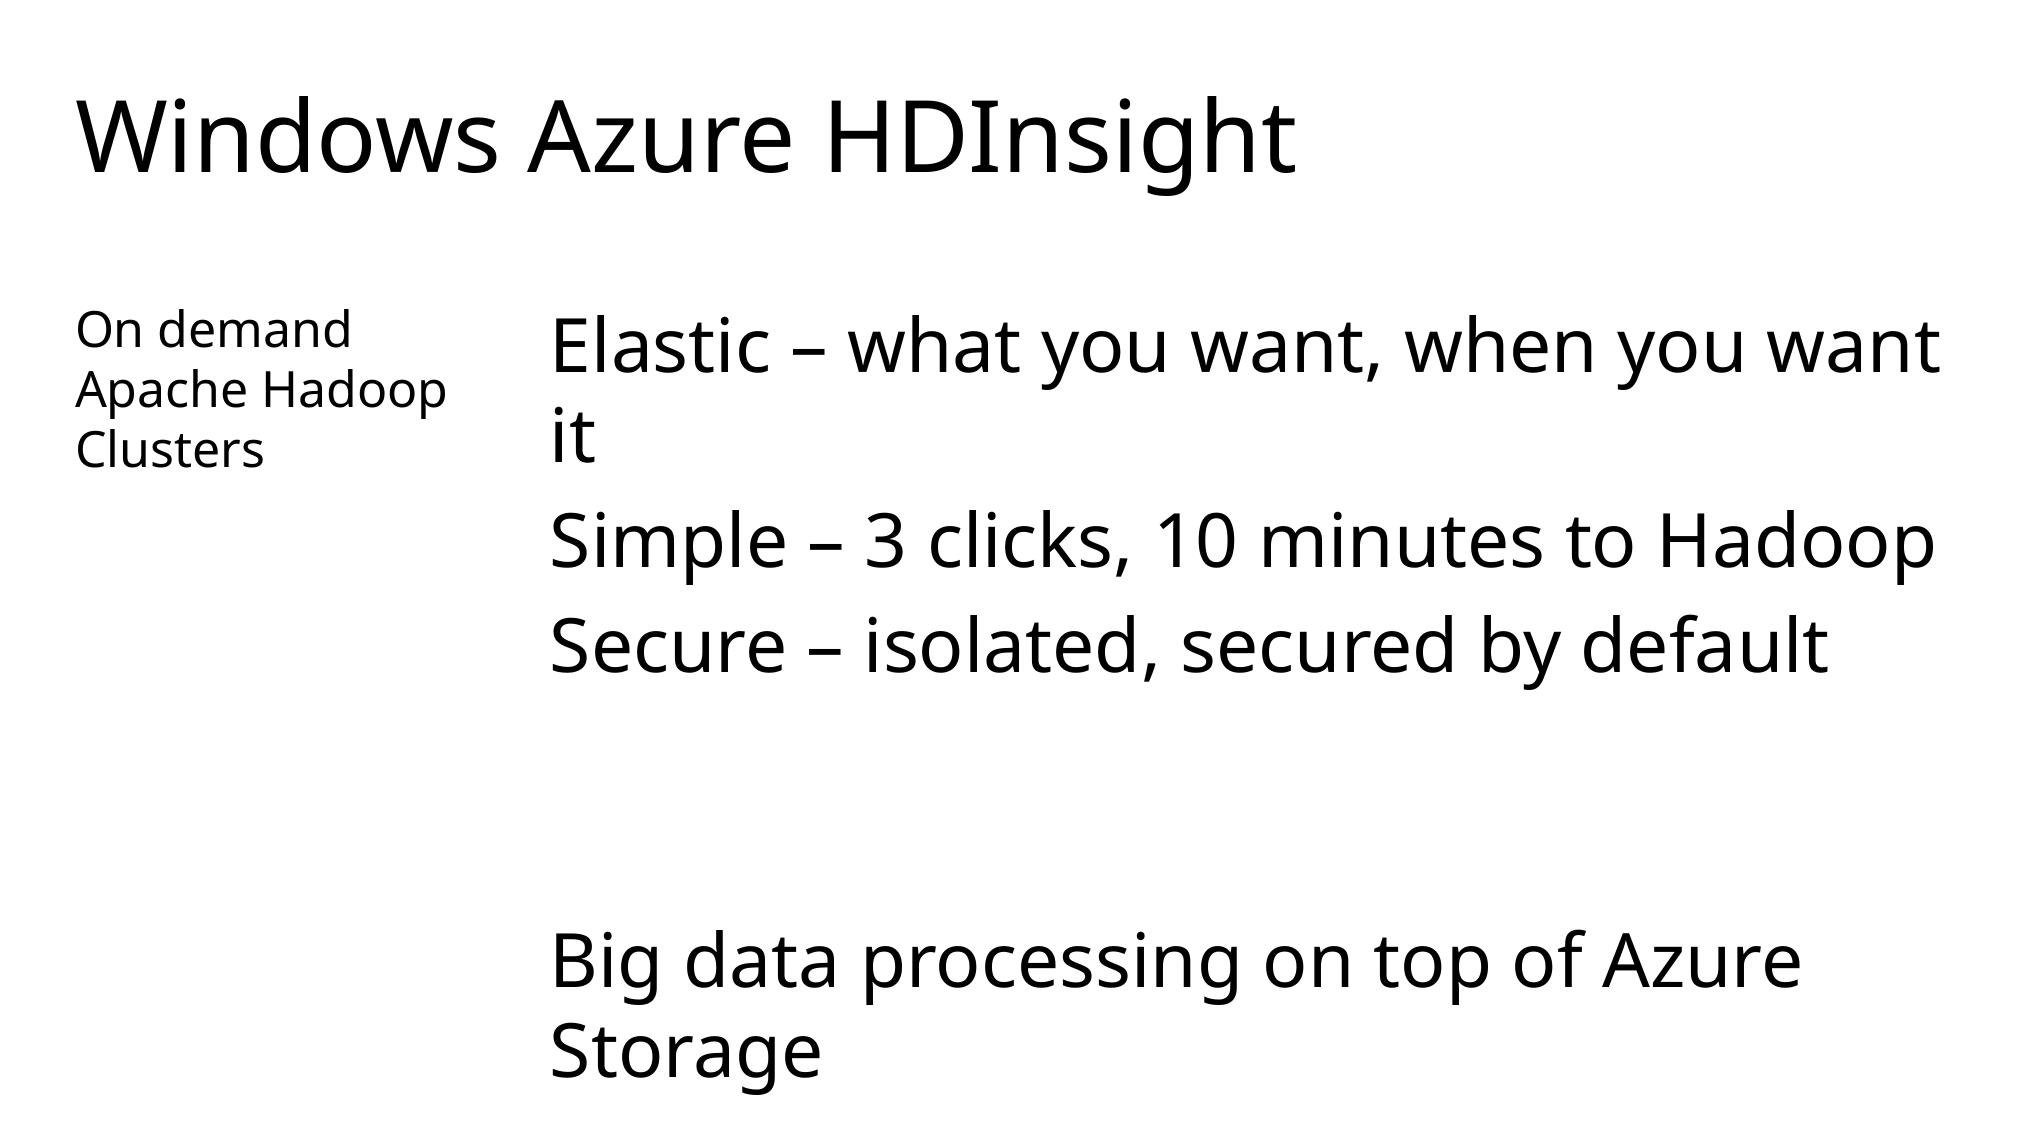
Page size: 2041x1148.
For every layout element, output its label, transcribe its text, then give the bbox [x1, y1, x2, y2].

list On demand Apache Hadoop Clusters [45, 273, 496, 1099]
title Windows Azure HDInsight [45, 48, 1996, 199]
list Elastic – what you want, when you want it Simple – 3 clicks, 10 minutes to Hadoop Secure – isolated, secured by default Big data processing on top of Azure Storage [520, 273, 1996, 1099]
